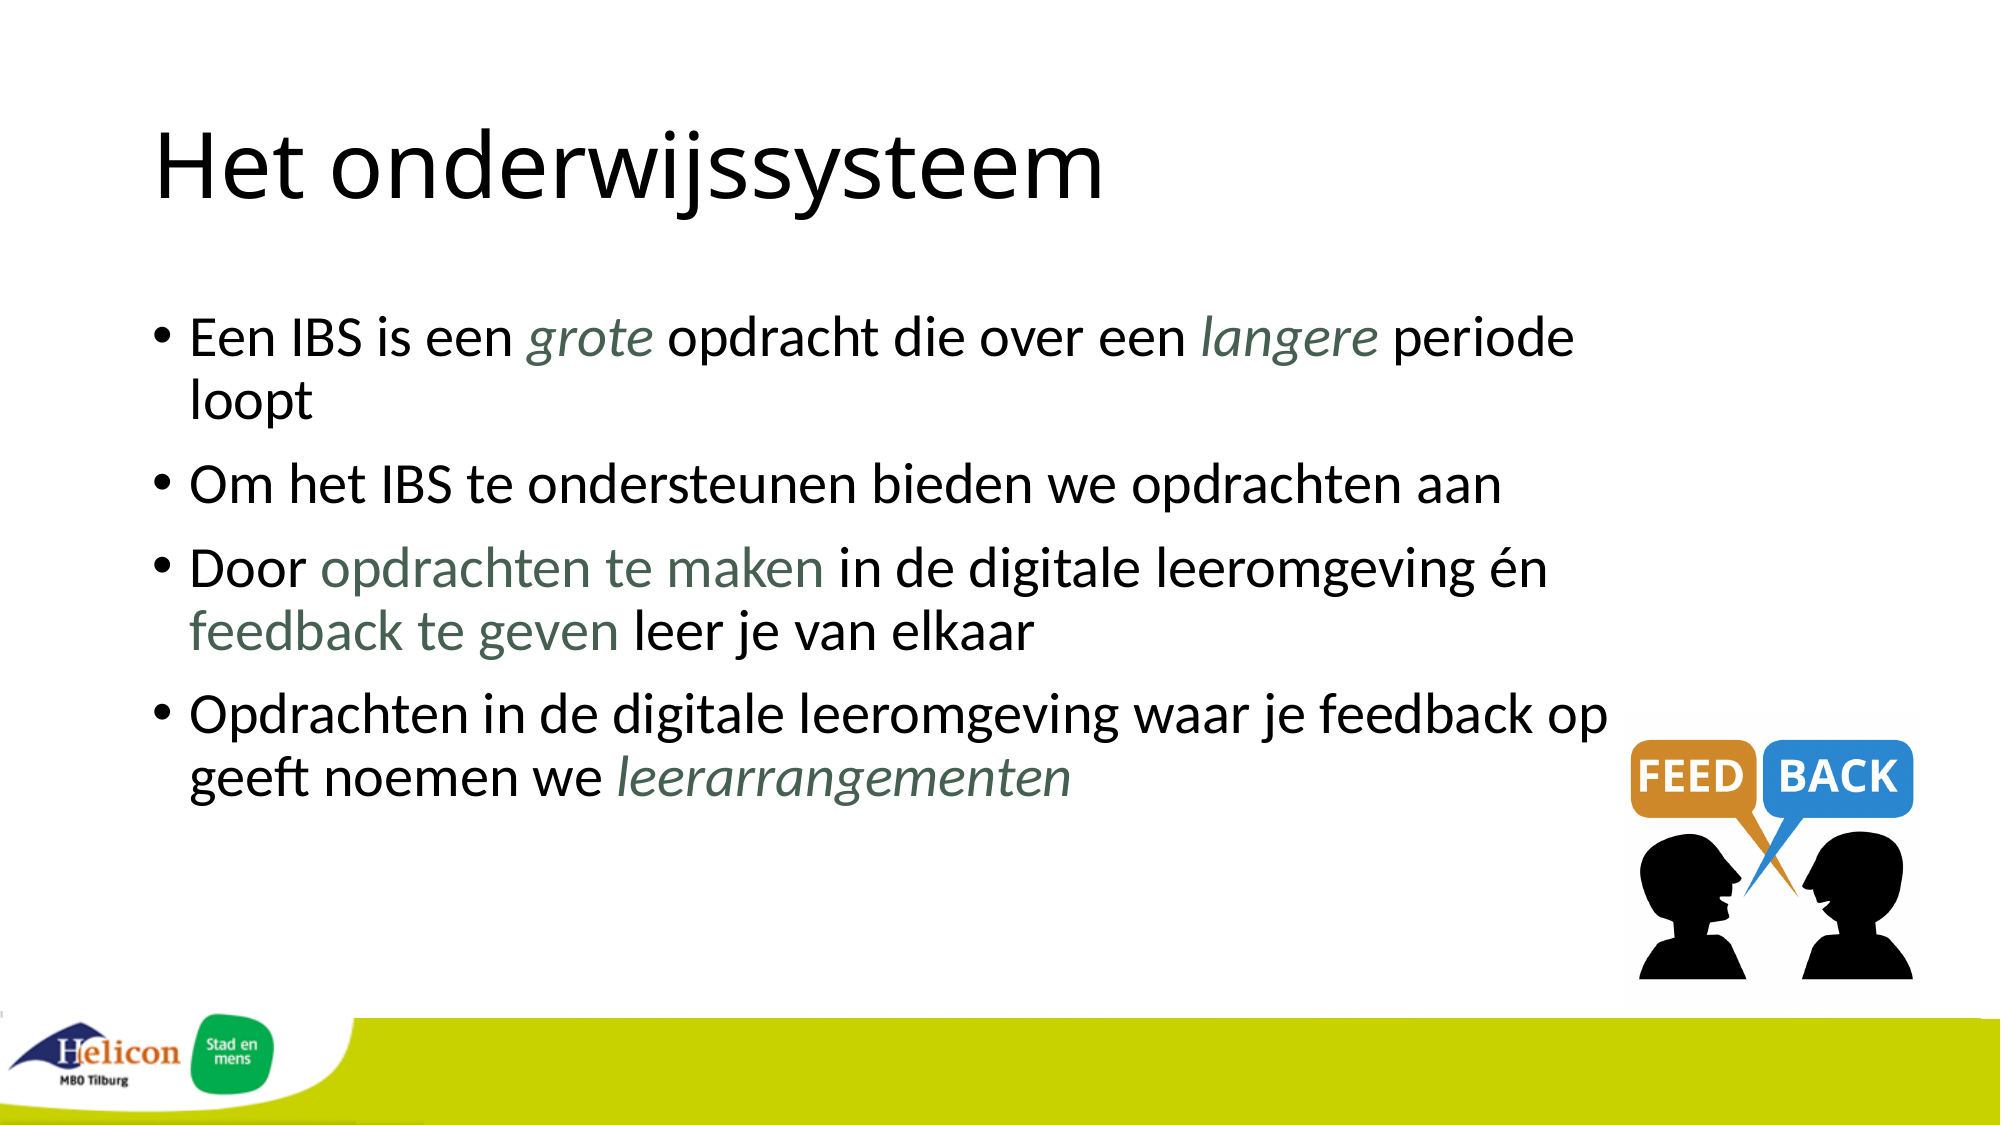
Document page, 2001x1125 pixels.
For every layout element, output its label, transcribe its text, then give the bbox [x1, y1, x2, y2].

list Een IBS is een grote opdracht die over een langere periode loopt Om het IBS te ondersteunen bieden we opdrachten aan Door opdrachten te maken in de digitale leeromgeving én feedback te geven leer je van elkaar Opdrachten in de digitale leeromgeving waar je feedback op geeft noemen we leerarrangementen [137, 298, 1664, 1108]
title Het onderwijssysteem [137, 59, 1863, 278]
picture [1621, 711, 1922, 1012]
picture [0, 1011, 424, 1125]
